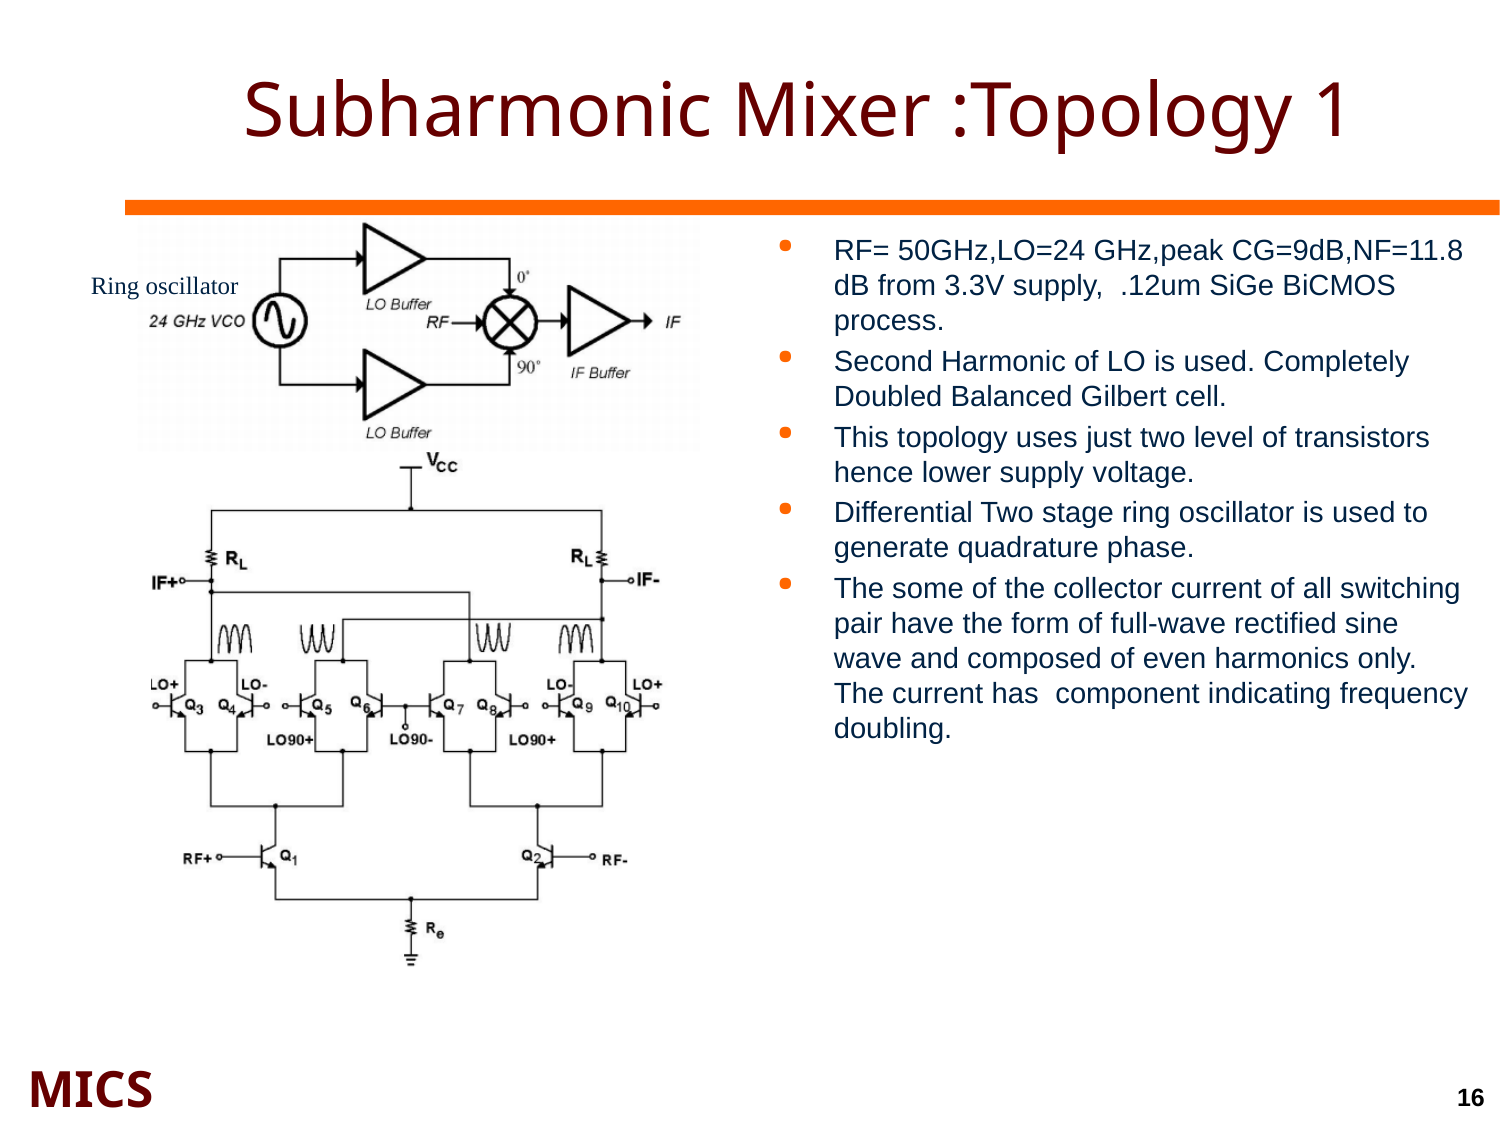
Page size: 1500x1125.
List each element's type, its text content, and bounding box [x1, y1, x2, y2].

slide_number 16 [1425, 1067, 1500, 1125]
title Subharmonic Mixer :Topology 1 [112, 12, 1488, 201]
text_box Ring oscillator [76, 262, 132, 308]
picture [137, 217, 701, 971]
